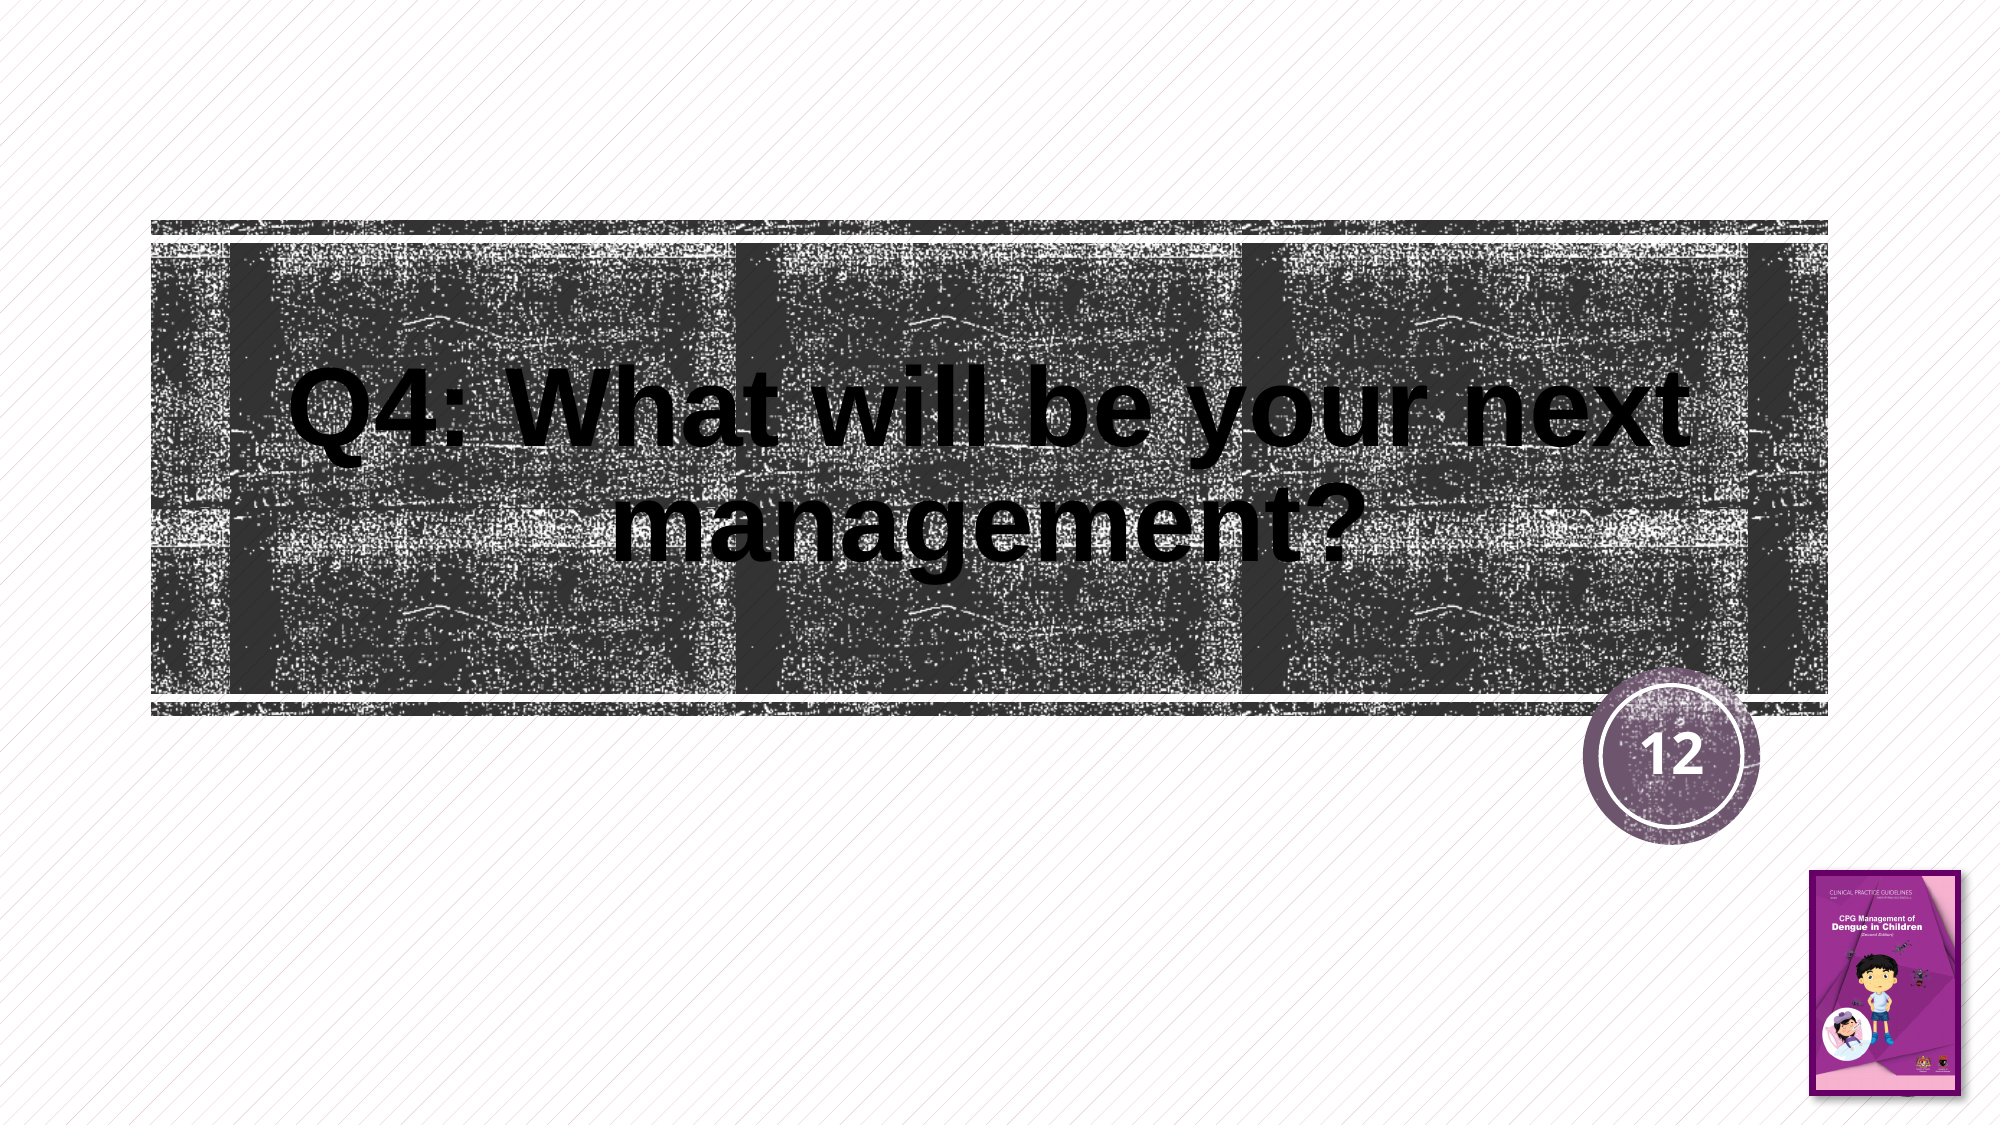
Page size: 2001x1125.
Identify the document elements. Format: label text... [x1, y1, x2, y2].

slide_number 12 [1573, 703, 1770, 809]
picture [1816, 876, 1955, 1090]
title Q4: What will be your next management? [172, 234, 1808, 704]
